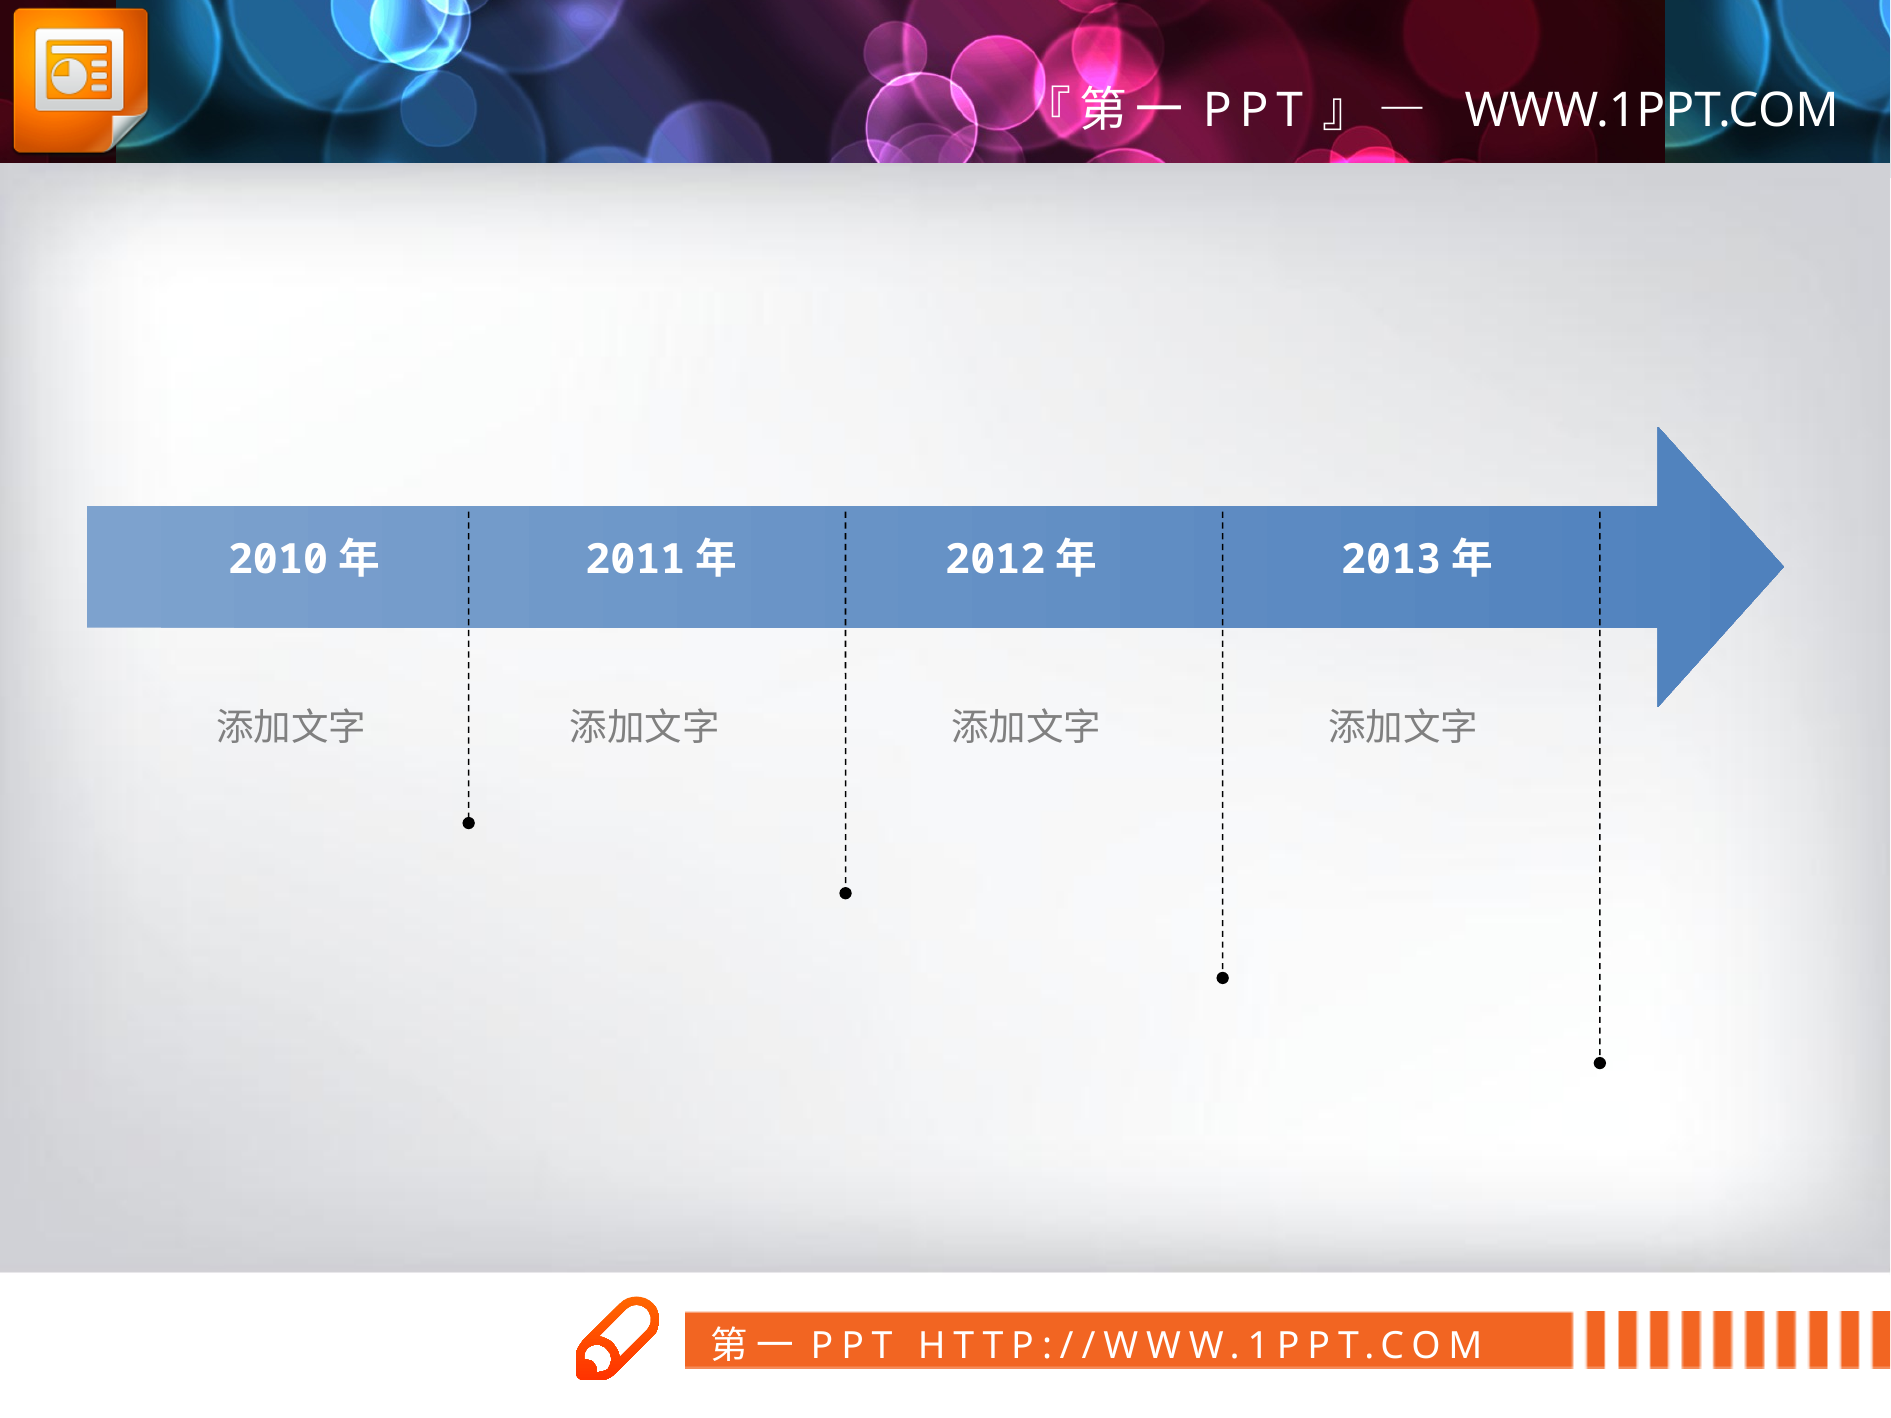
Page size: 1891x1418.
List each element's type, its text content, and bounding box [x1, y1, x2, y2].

text_box 添加文字 [201, 695, 382, 755]
text_box [462, 812, 475, 830]
text_box 2012年 [930, 524, 1112, 589]
text_box 添加文字 [936, 695, 1117, 755]
picture [685, 1311, 1891, 1369]
text_box 添加文字 [554, 695, 735, 755]
text_box 2010年 [213, 524, 395, 589]
picture [0, 0, 1891, 1275]
text_box 2013年 [1326, 524, 1508, 589]
text_box [1593, 1056, 1607, 1070]
text_box [1216, 968, 1229, 985]
text_box 添加文字 [1313, 695, 1494, 755]
text_box [839, 887, 852, 900]
text_box 2011年 [570, 524, 753, 589]
text_box [86, 426, 1784, 708]
